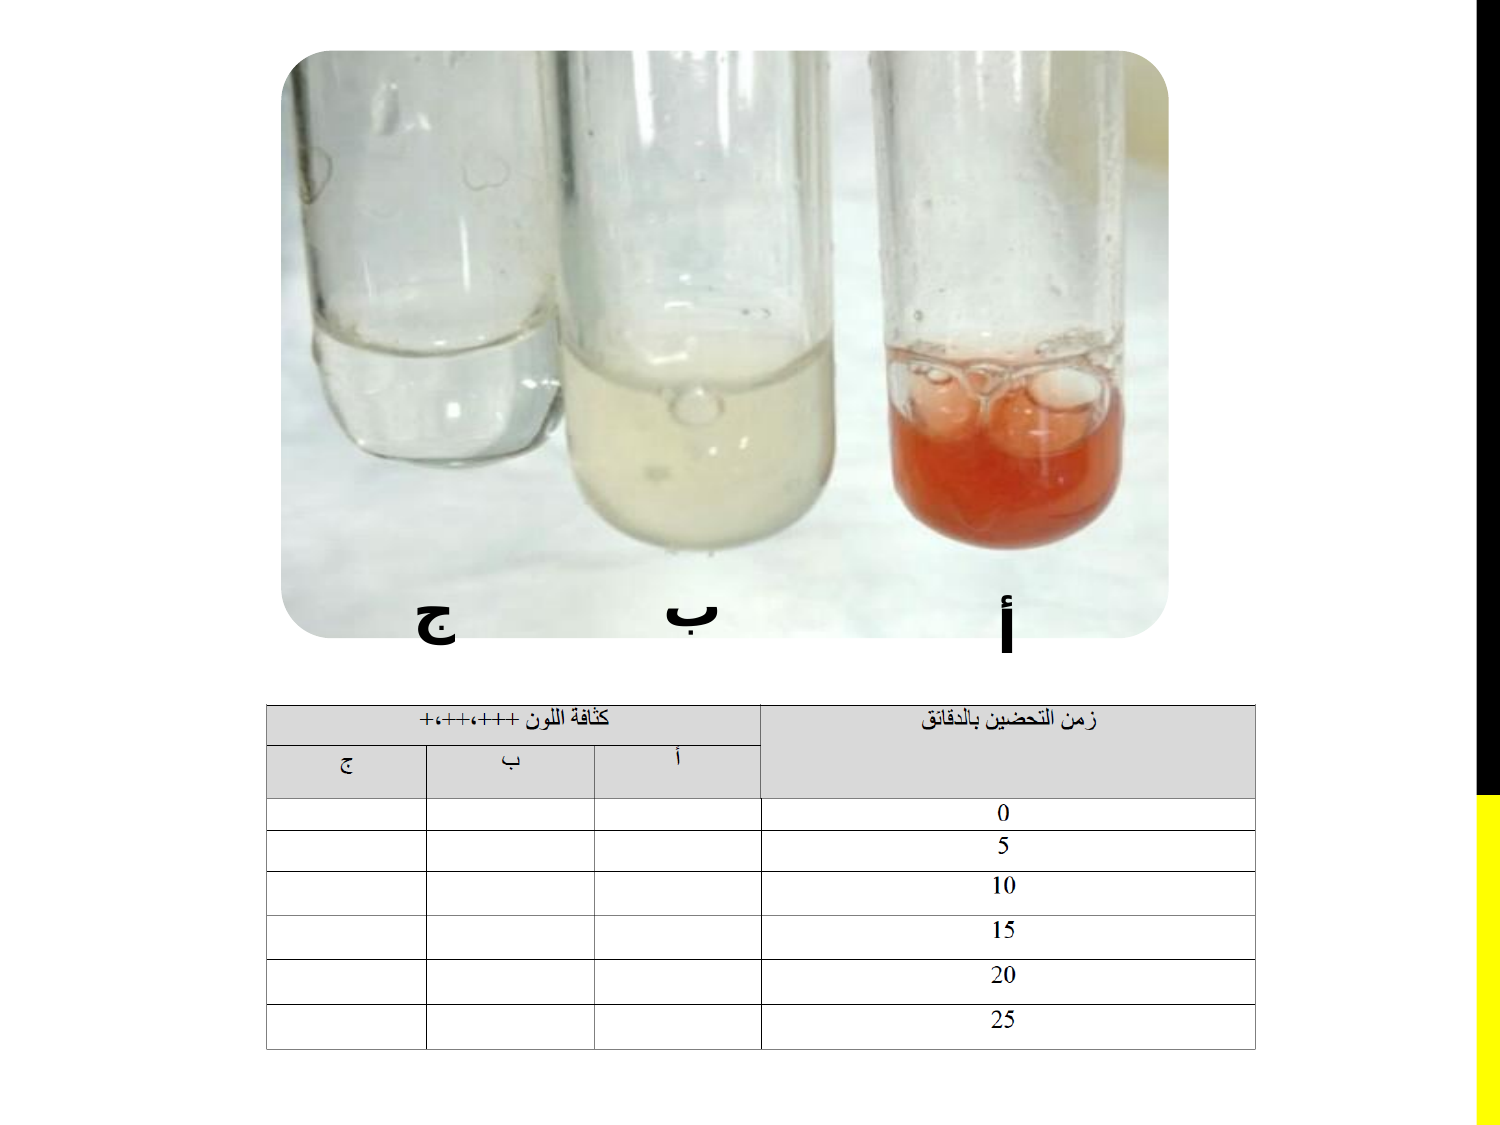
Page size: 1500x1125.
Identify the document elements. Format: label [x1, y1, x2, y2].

picture [280, 50, 1170, 639]
picture [261, 699, 1260, 1054]
